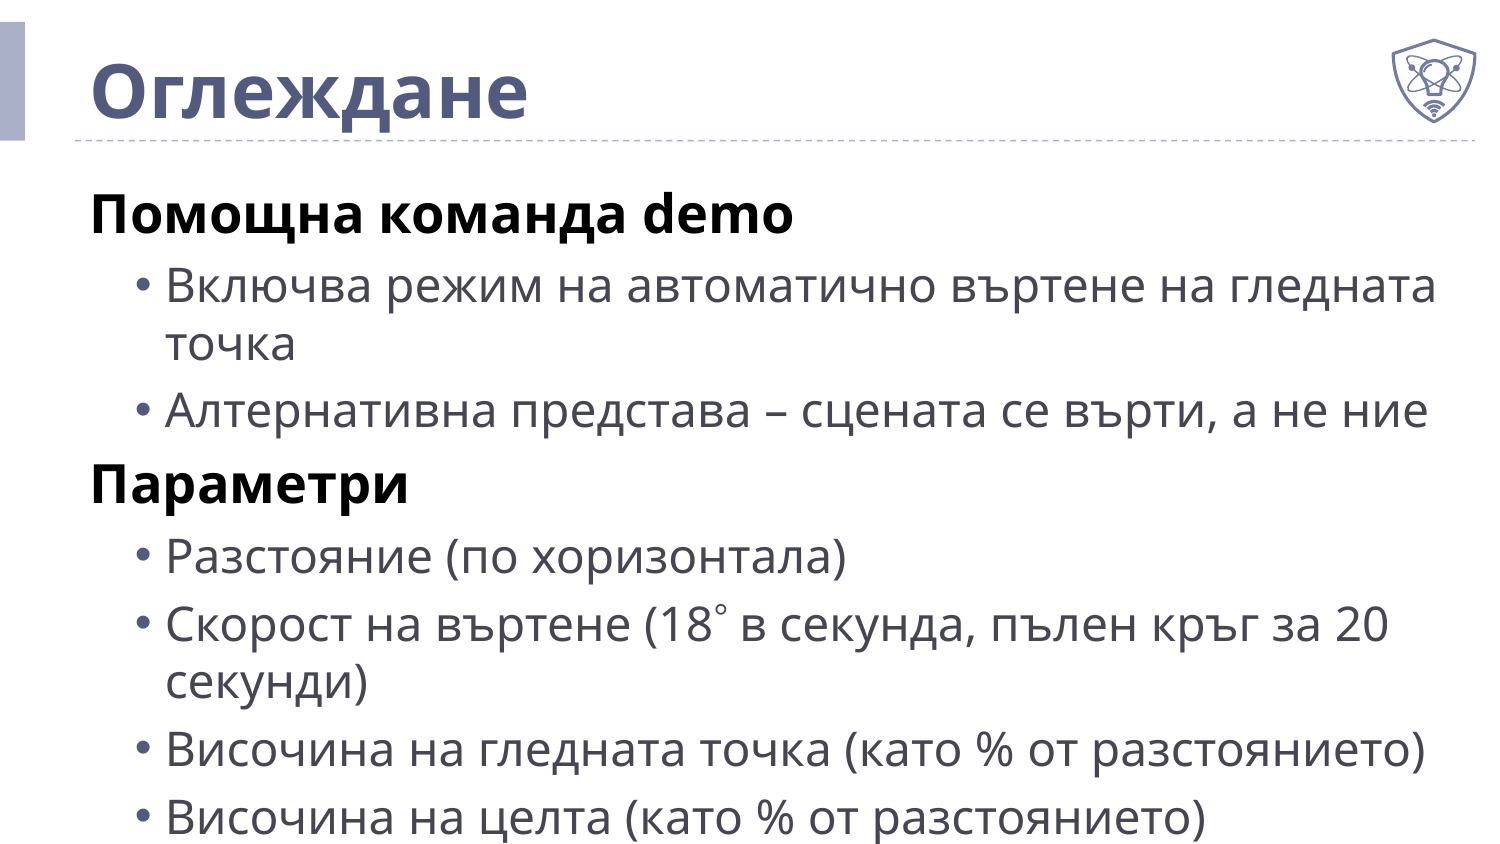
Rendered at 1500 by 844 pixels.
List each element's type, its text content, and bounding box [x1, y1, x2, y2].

title Оглеждане [75, 18, 1475, 141]
list Помощна команда demo Включва режим на автоматично въртене на гледната точка Алтернативна представа – сцената се върти, а не ние Параметри Разстояние (по хоризонтала) Скорост на въртене (18 в секунда, пълен кръг за 20 секунди) Височина на гледната точка (като % от разстоянието) Височина на целта (като % от разстоянието) [75, 171, 1475, 835]
